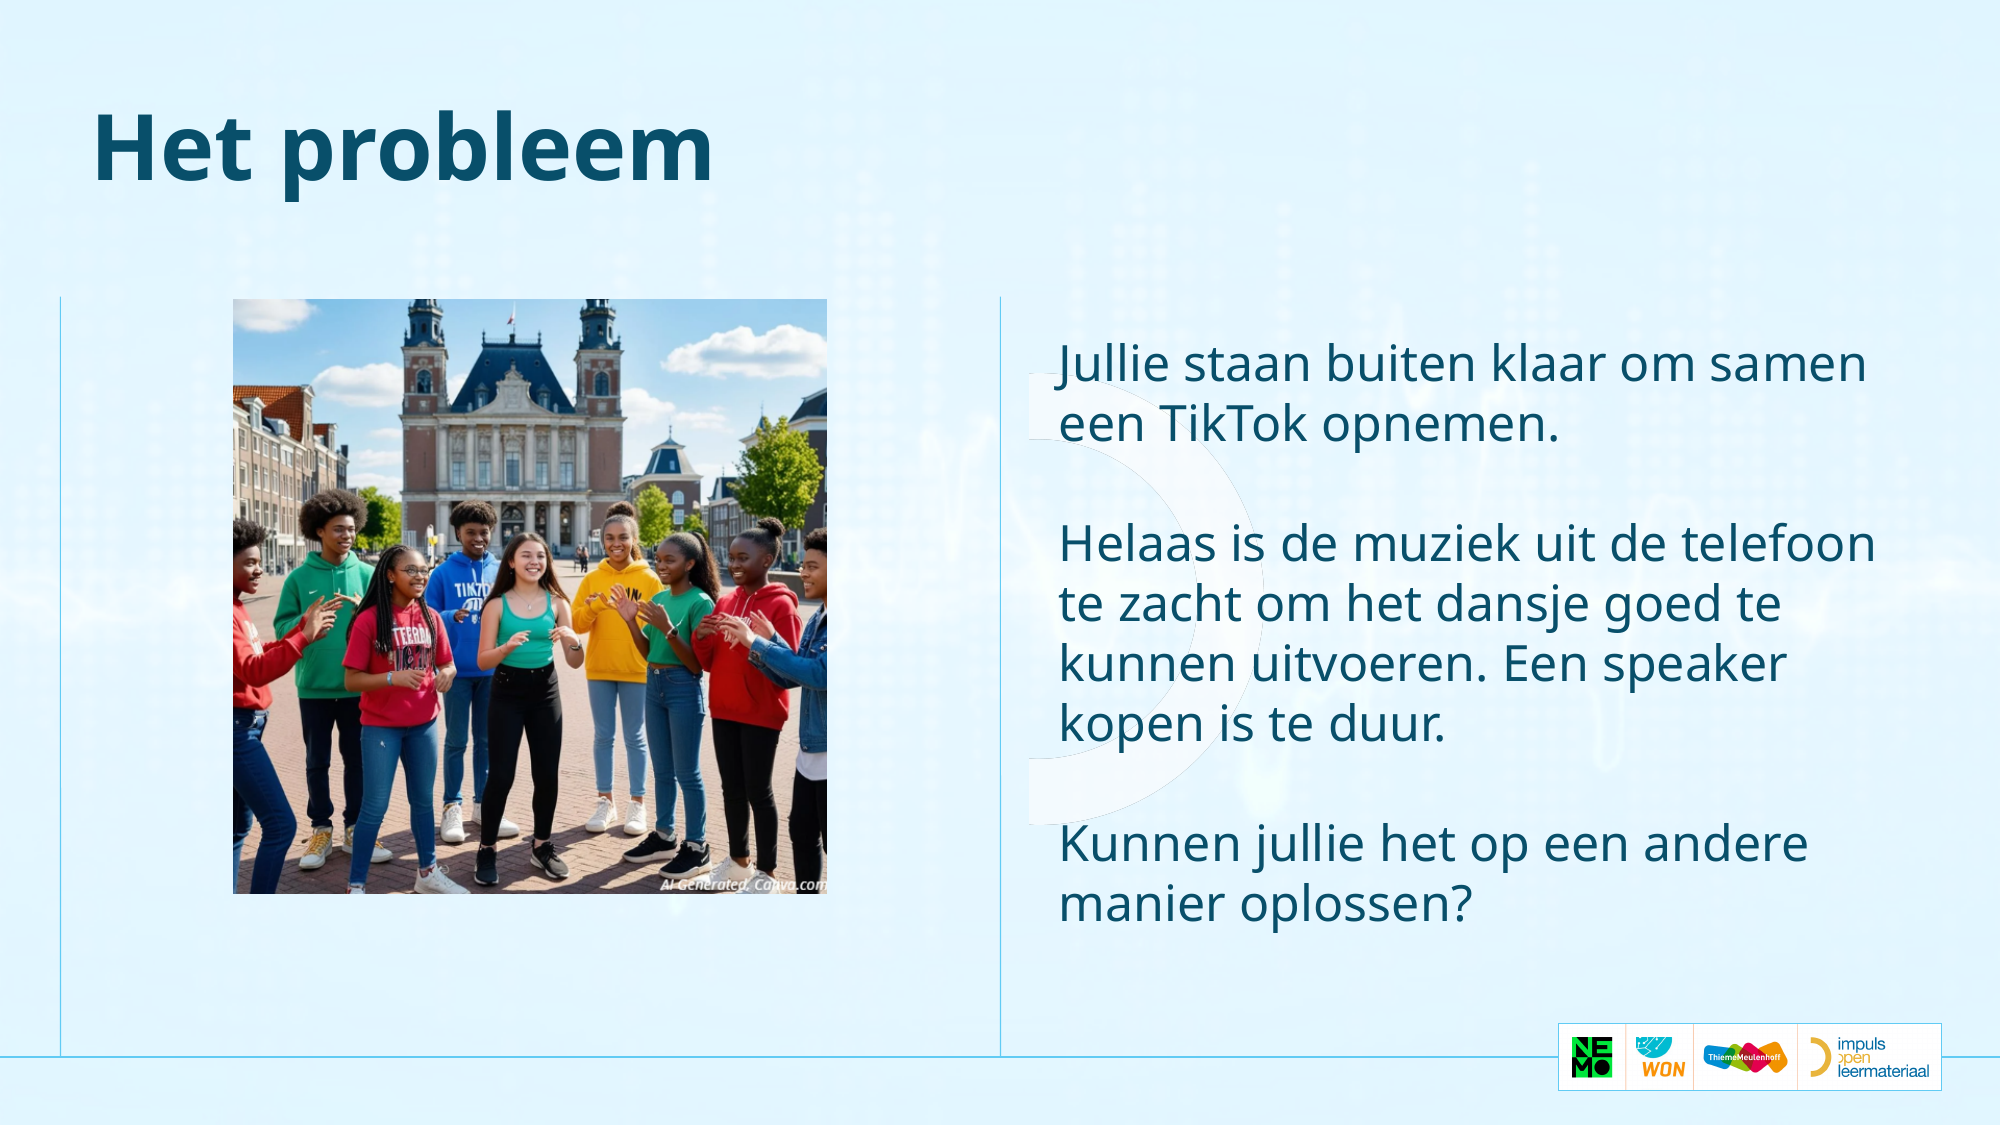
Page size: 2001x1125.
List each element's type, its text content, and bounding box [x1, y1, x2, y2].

title Het probleem [90, 89, 1910, 247]
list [233, 299, 827, 894]
list Jullie staan buiten klaar om samen een TikTok opnemen. Helaas is de muziek uit de telefoon te zacht om het dansje goed te kunnen uitvoeren. Een speaker kopen is te duur. Kunnen jullie het op een andere manier oplossen? [1029, 301, 1910, 971]
picture [1559, 1024, 1941, 1090]
